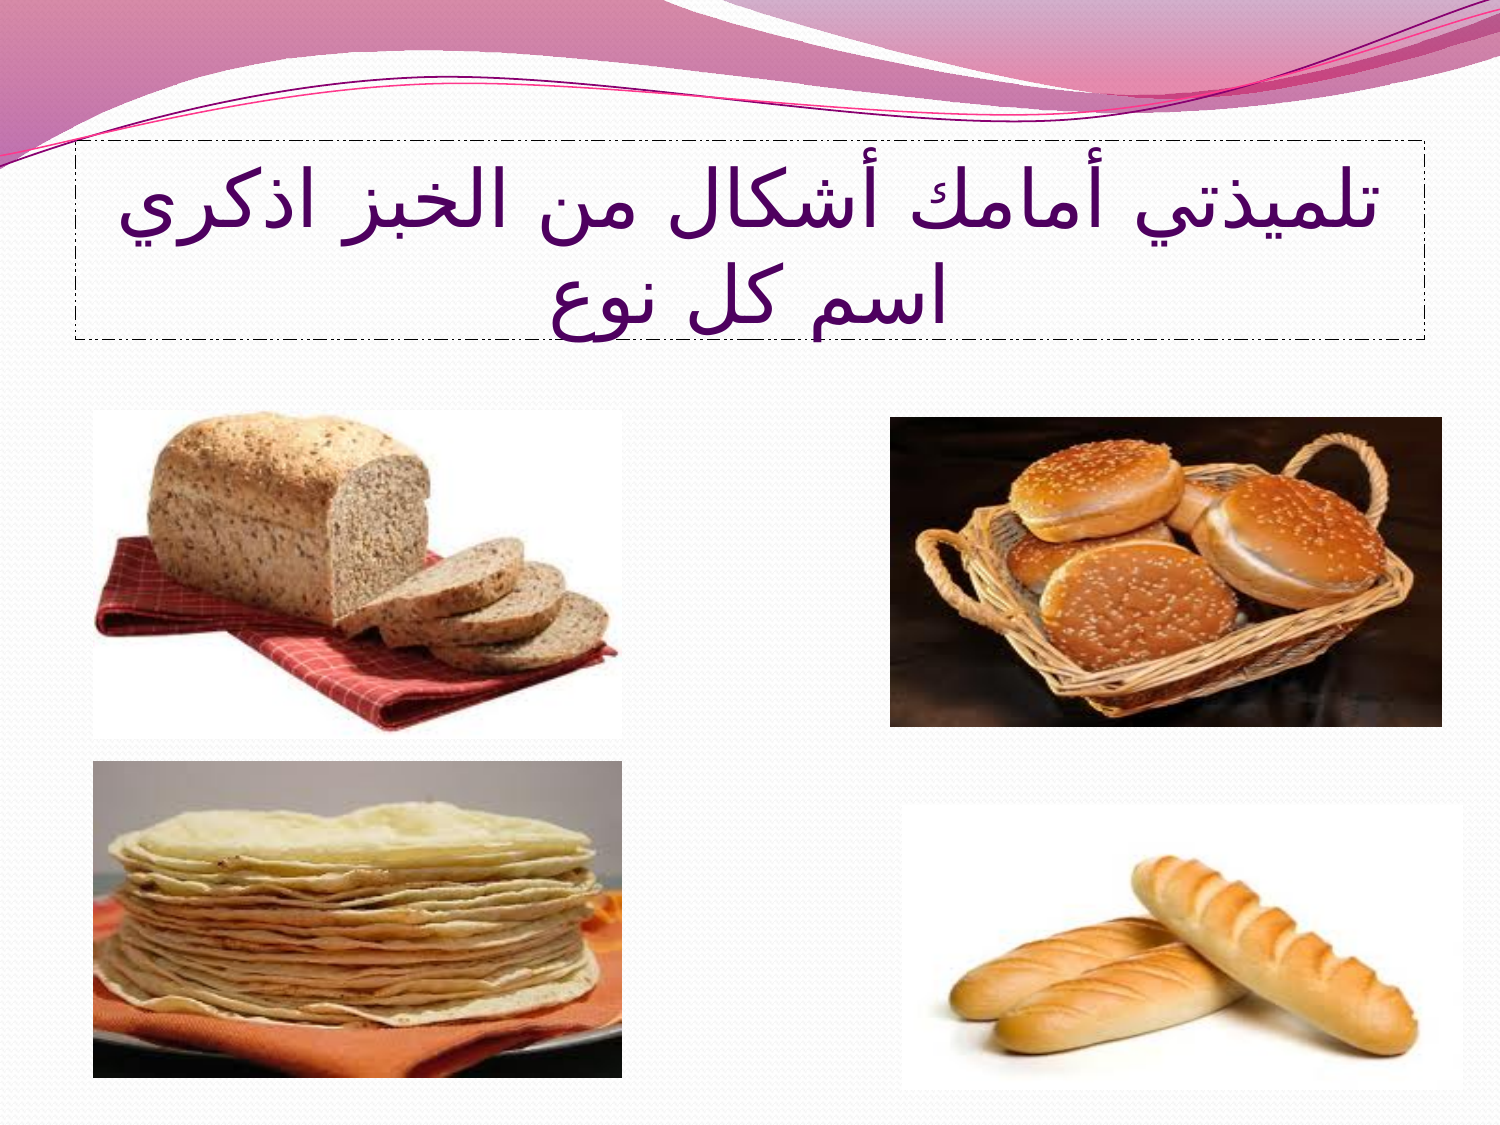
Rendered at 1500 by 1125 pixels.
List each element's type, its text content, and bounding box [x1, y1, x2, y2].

title تلميذتي أمامك أشكال من الخبز اذكري اسم كل نوع [75, 140, 1425, 340]
picture [890, 416, 1442, 727]
picture [93, 761, 622, 1079]
picture [902, 805, 1463, 1091]
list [93, 409, 622, 739]
